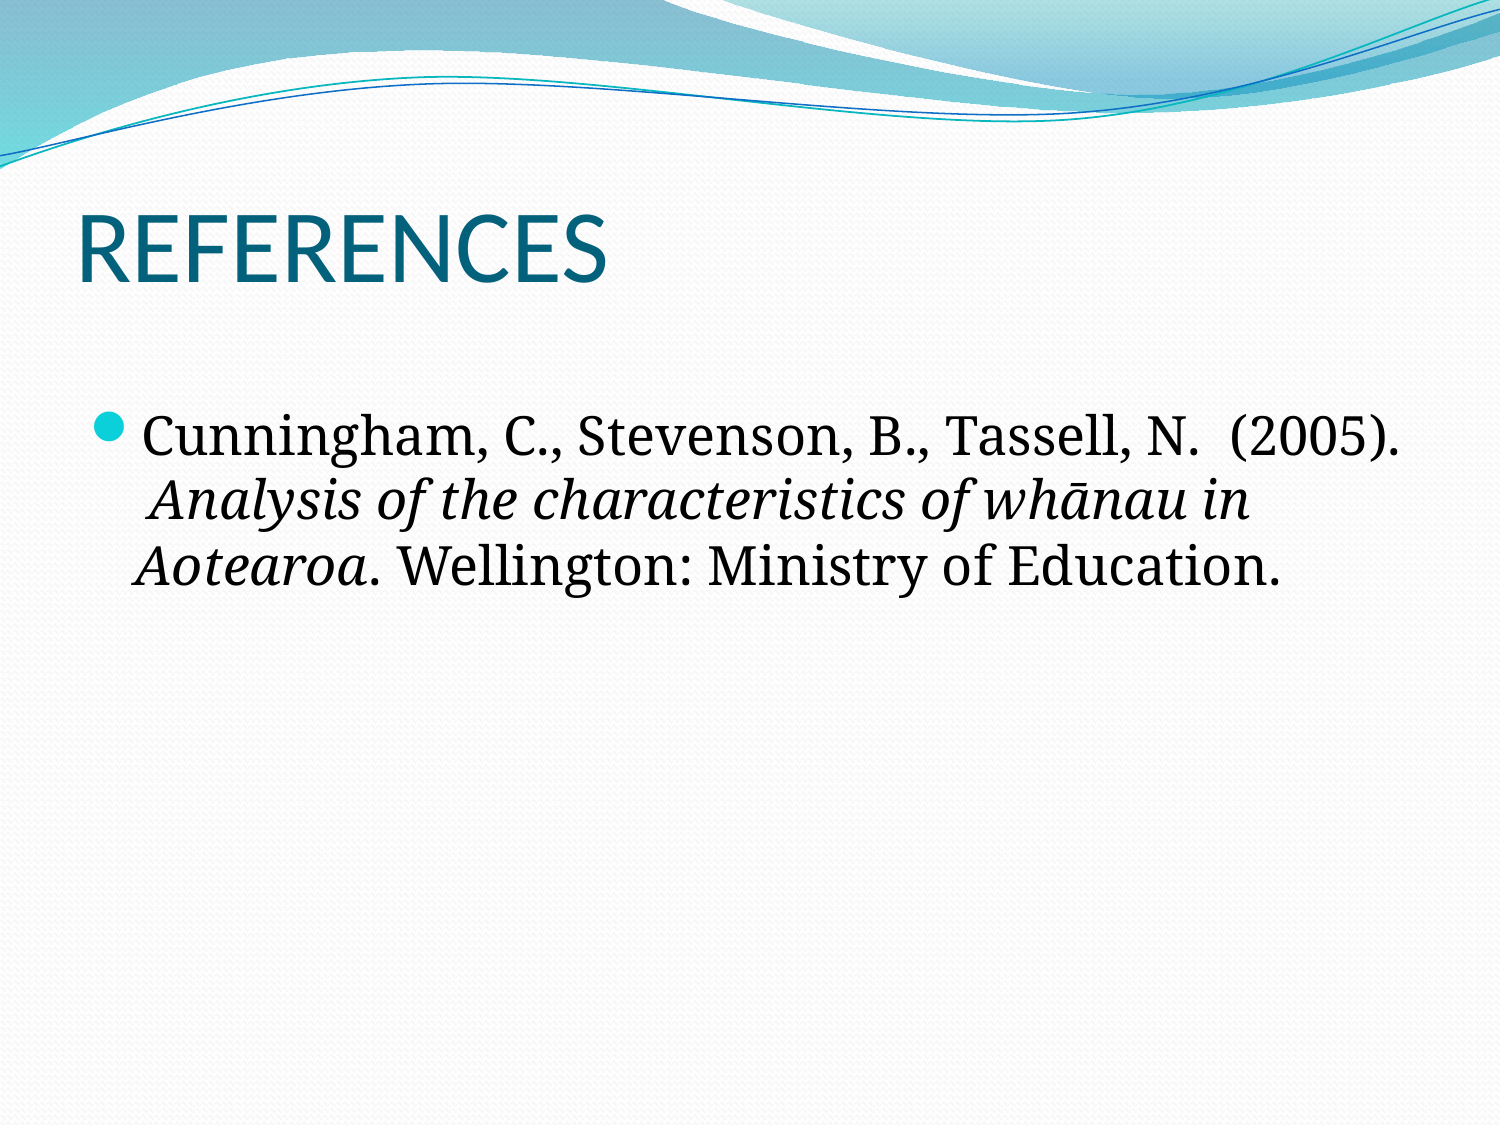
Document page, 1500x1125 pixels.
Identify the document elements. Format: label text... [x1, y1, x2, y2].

title REFERENCES [75, 115, 1425, 303]
list Cunningham, C., Stevenson, B., Tassell, N. (2005). Analysis of the characteristics of whānau in Aotearoa. Wellington: Ministry of Education. [75, 317, 1425, 1038]
